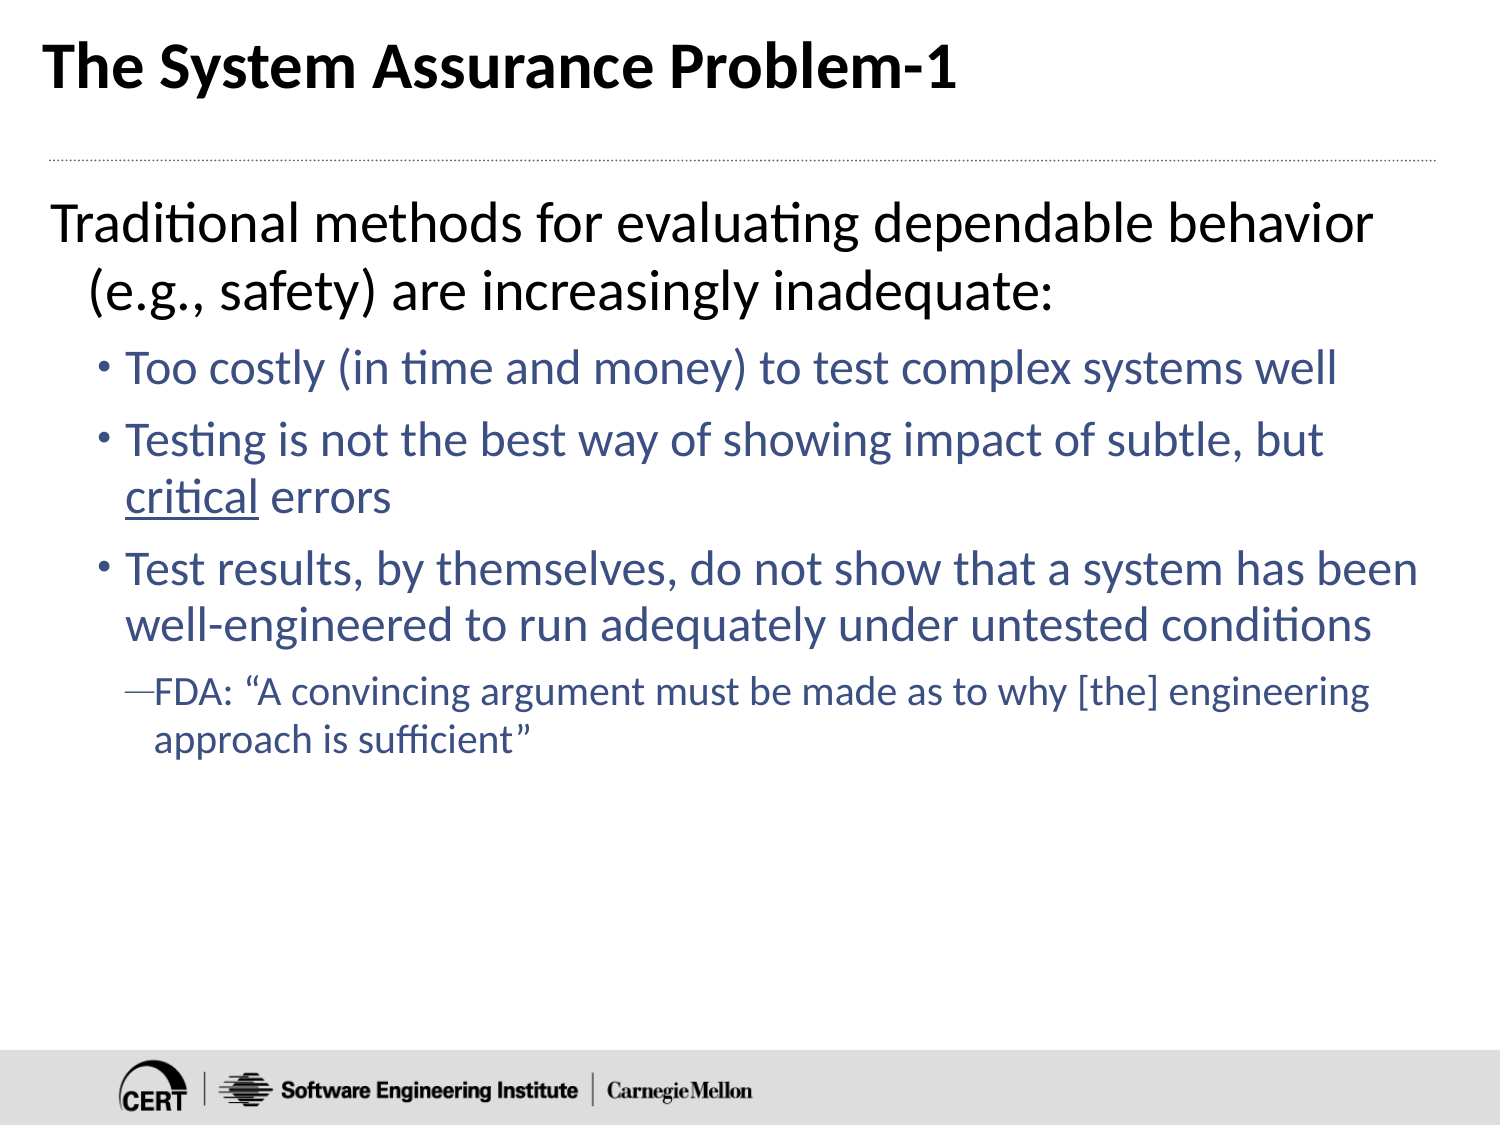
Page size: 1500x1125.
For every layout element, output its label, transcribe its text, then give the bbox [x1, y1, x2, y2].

list Traditional methods for evaluating dependable behavior (e.g., safety) are increasingly inadequate: Too costly (in time and money) to test complex systems well Testing is not the best way of showing impact of subtle, but critical errors Test results, by themselves, do not show that a system has been well-engineered to run adequately under untested conditions FDA: “A convincing argument must be made as to why [the] engineering approach is sufficient” [49, 187, 1438, 1001]
picture [102, 1056, 765, 1117]
title The System Assurance Problem-1 [42, 37, 1434, 155]
